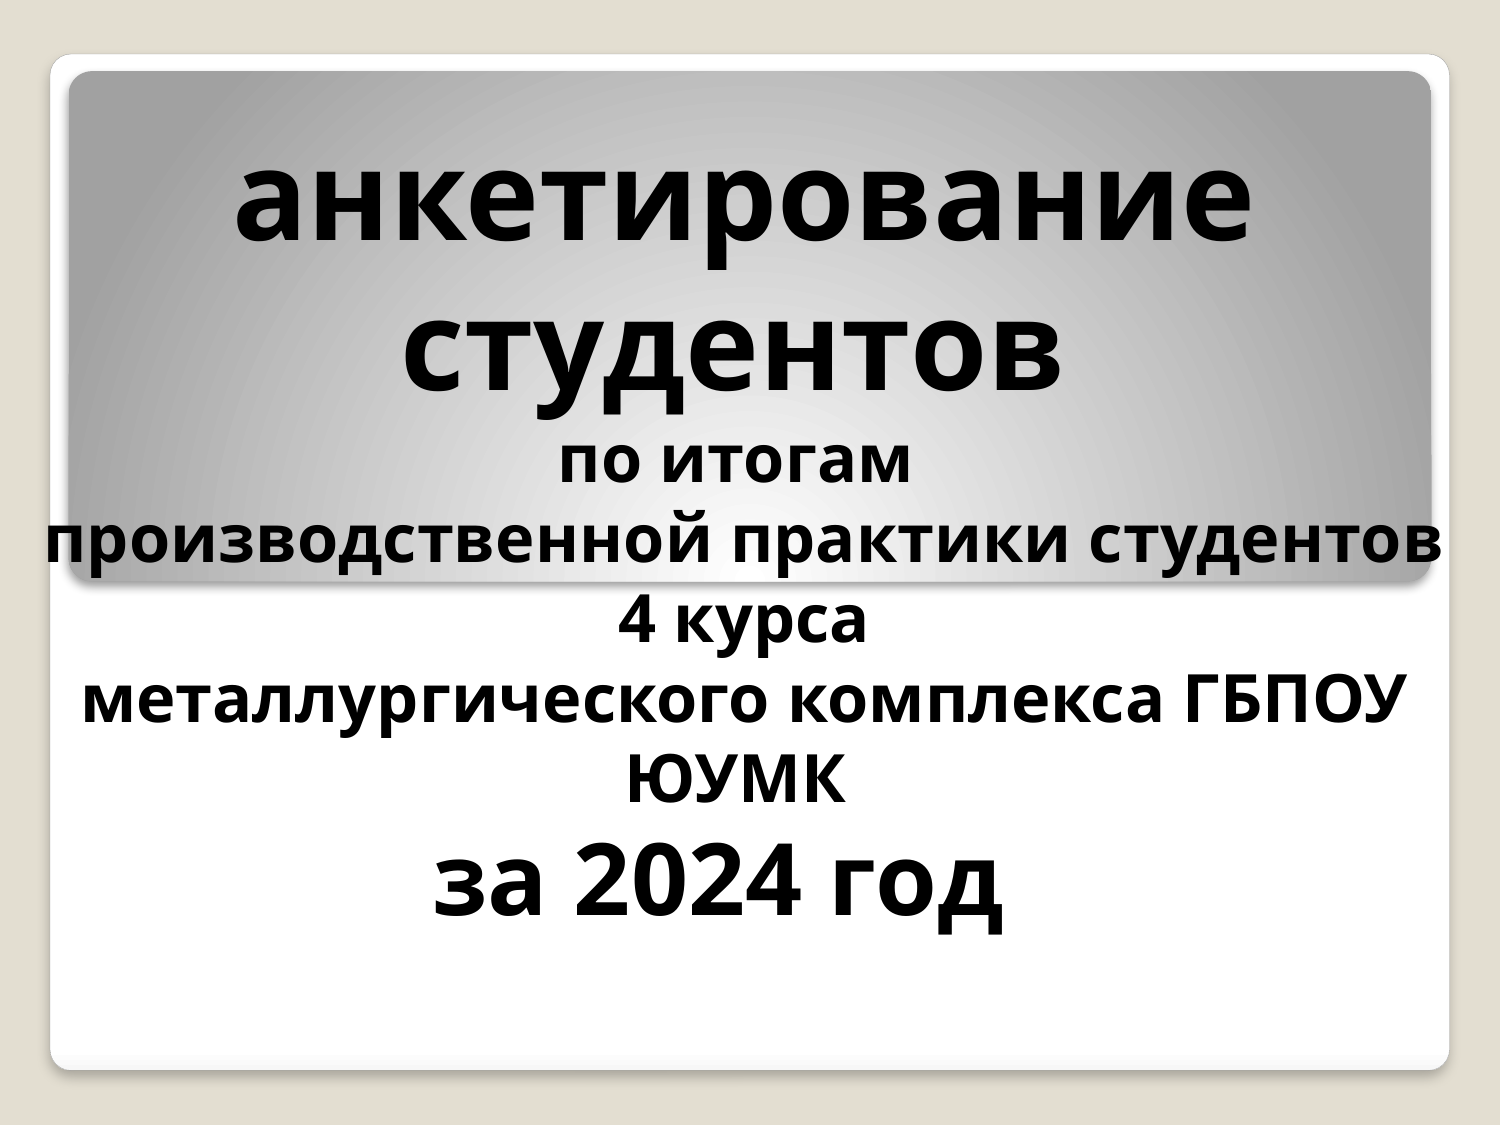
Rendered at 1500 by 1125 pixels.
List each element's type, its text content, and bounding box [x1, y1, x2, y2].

title анкетирование студентов по итогам производственной практики студентов 4 курса металлургического комплекса ГБПОУ ЮУМК за 2024 год [29, 137, 1460, 1063]
